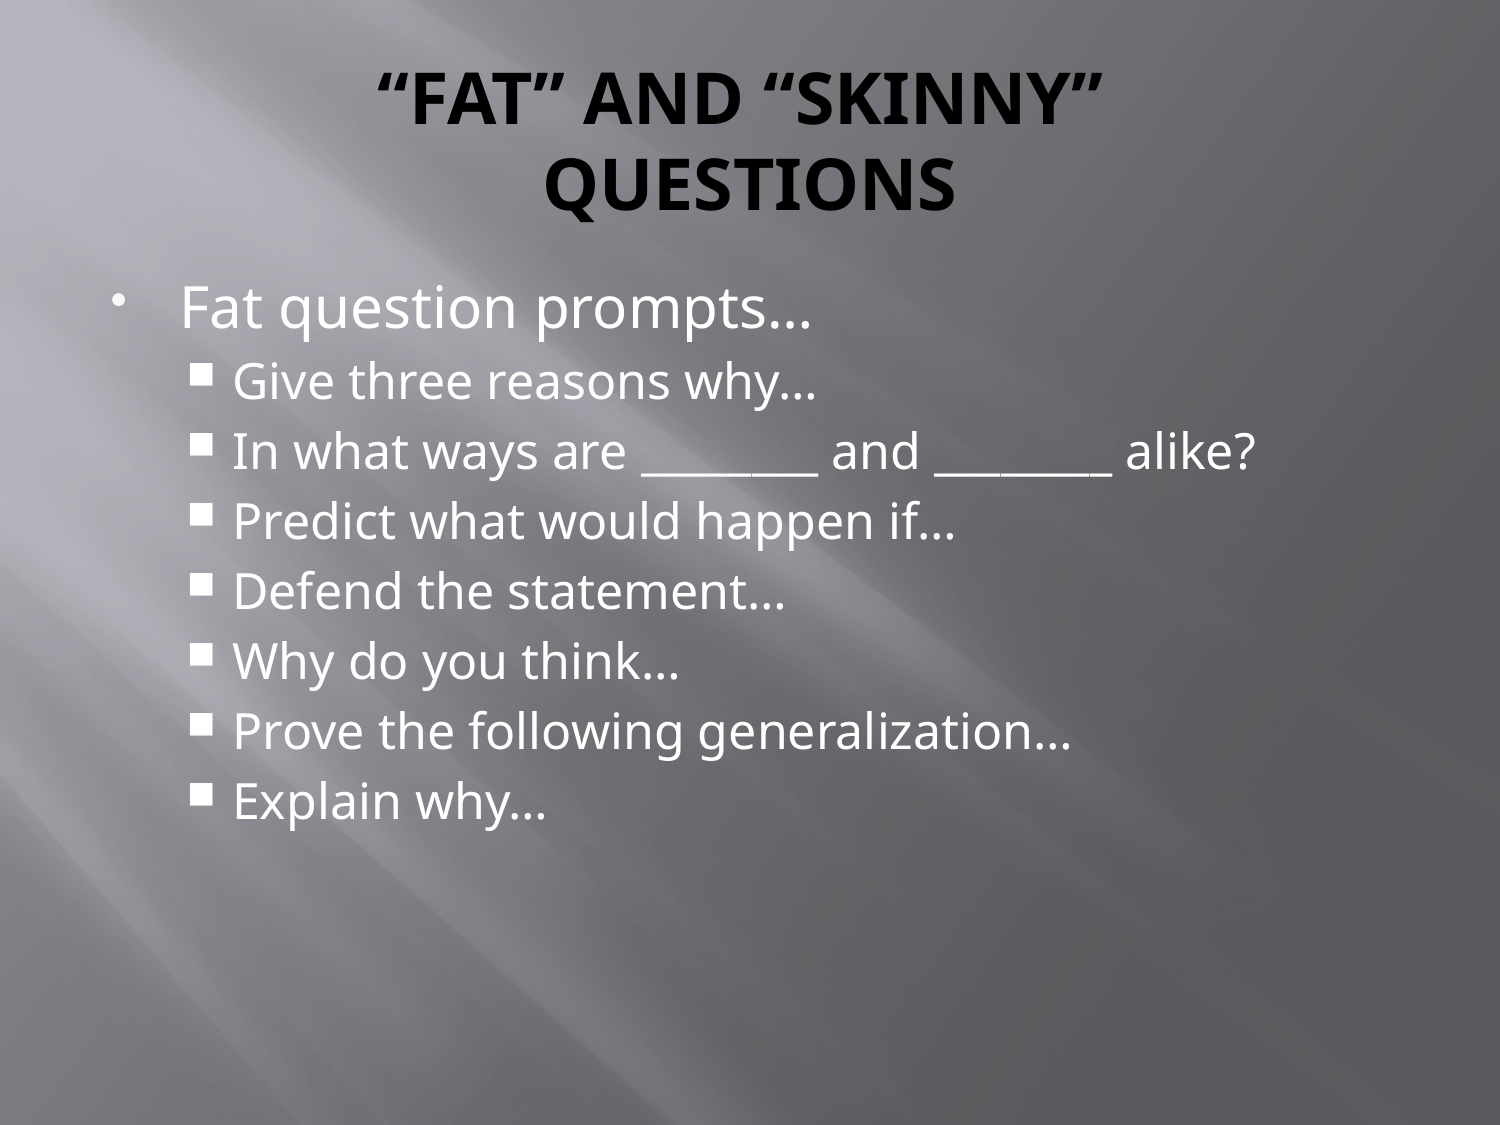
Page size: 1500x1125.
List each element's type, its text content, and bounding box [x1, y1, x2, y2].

list Fat question prompts… Give three reasons why… In what ways are ________ and ________ alike? Predict what would happen if… Defend the statement… Why do you think… Prove the following generalization… Explain why… [75, 262, 1425, 1035]
title “FAT” AND “SKINNY” QUESTIONS [75, 45, 1425, 233]
